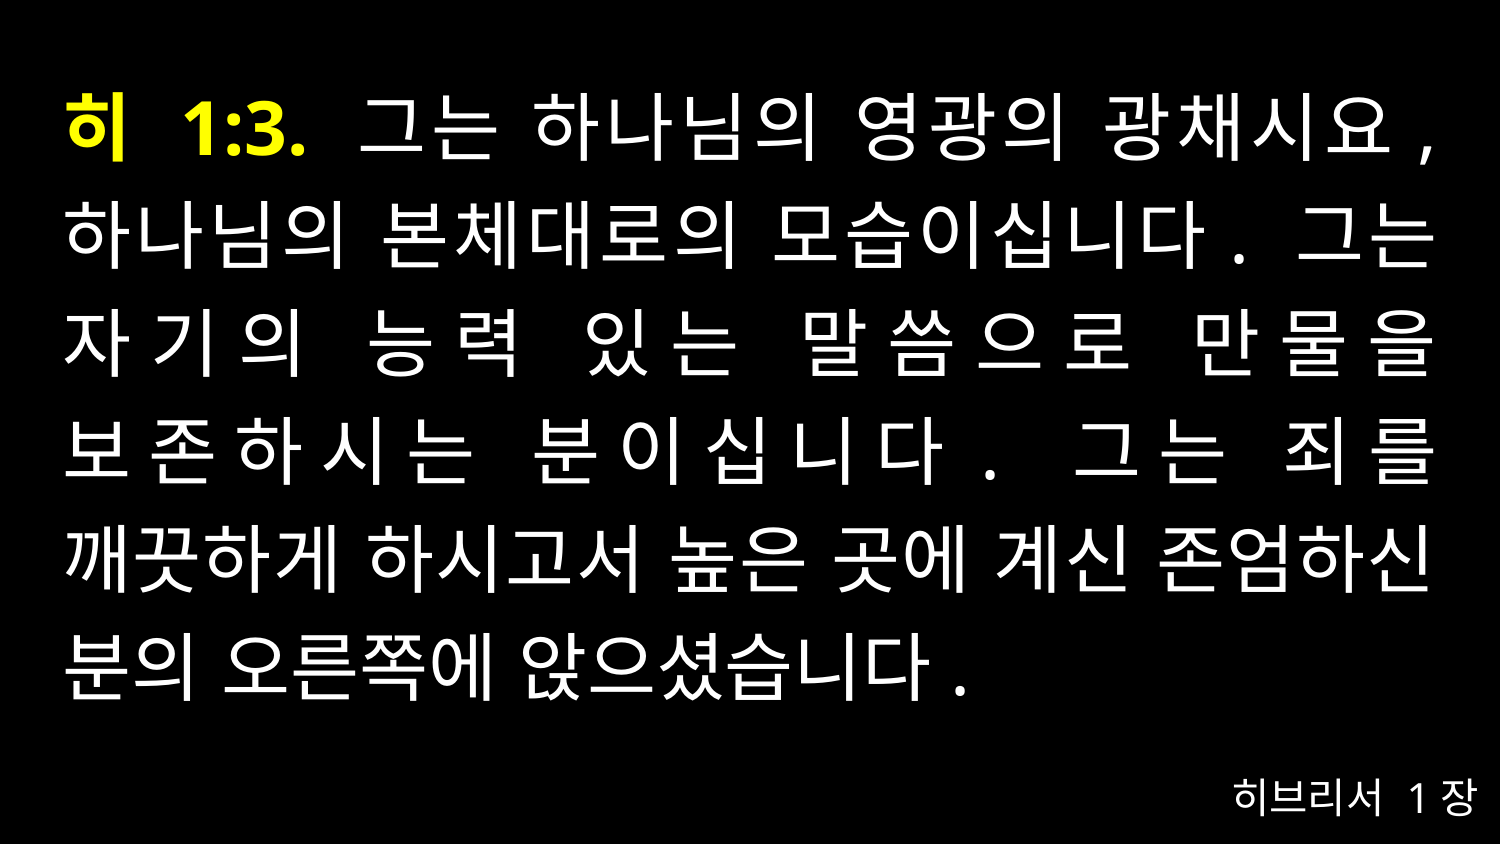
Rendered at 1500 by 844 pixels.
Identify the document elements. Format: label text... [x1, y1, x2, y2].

title 히 1:3. 그는 하나님의 영광의 광채시요, 하나님의 본체대로의 모습이십니다. 그는 자기의 능력 있는 말씀으로 만물을 보존하시는 분이십니다. 그는 죄를 깨끗하게 하시고서 높은 곳에 계신 존엄하신 분의 오른쪽에 앉으셨습니다. [0, 0, 1500, 844]
subtitle 히브리서 1장 [916, 770, 1500, 844]
